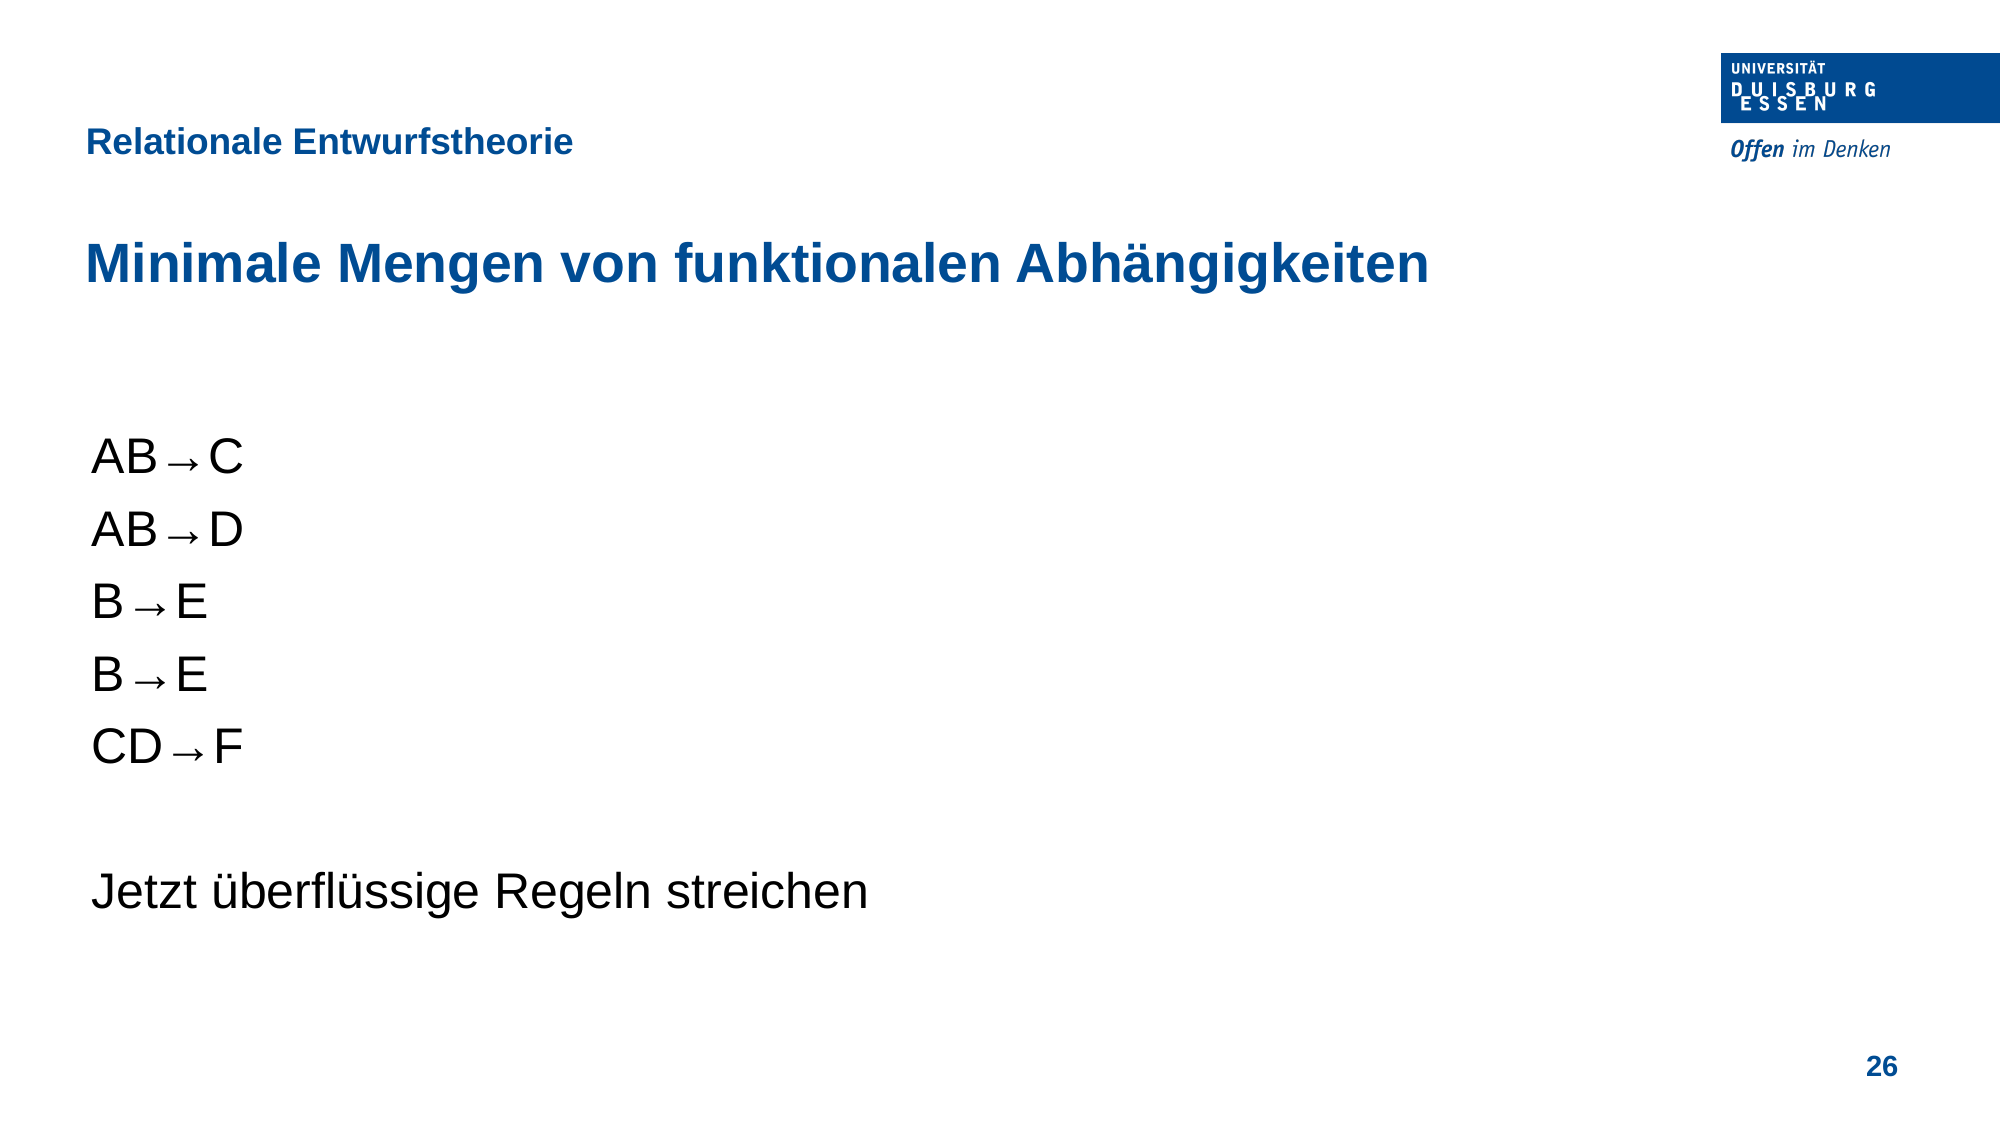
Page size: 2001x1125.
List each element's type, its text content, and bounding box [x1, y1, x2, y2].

picture [1721, 53, 2000, 162]
list AB→C AB→D B→E B→E CD→F Jetzt überflüssige Regeln streichen [85, 416, 1794, 1012]
list Relationale Entwurfstheorie [85, 122, 1694, 163]
list Minimale Mengen von funktionalen Abhängigkeiten [85, 227, 1825, 303]
slide_number 26 [1677, 1039, 1914, 1081]
